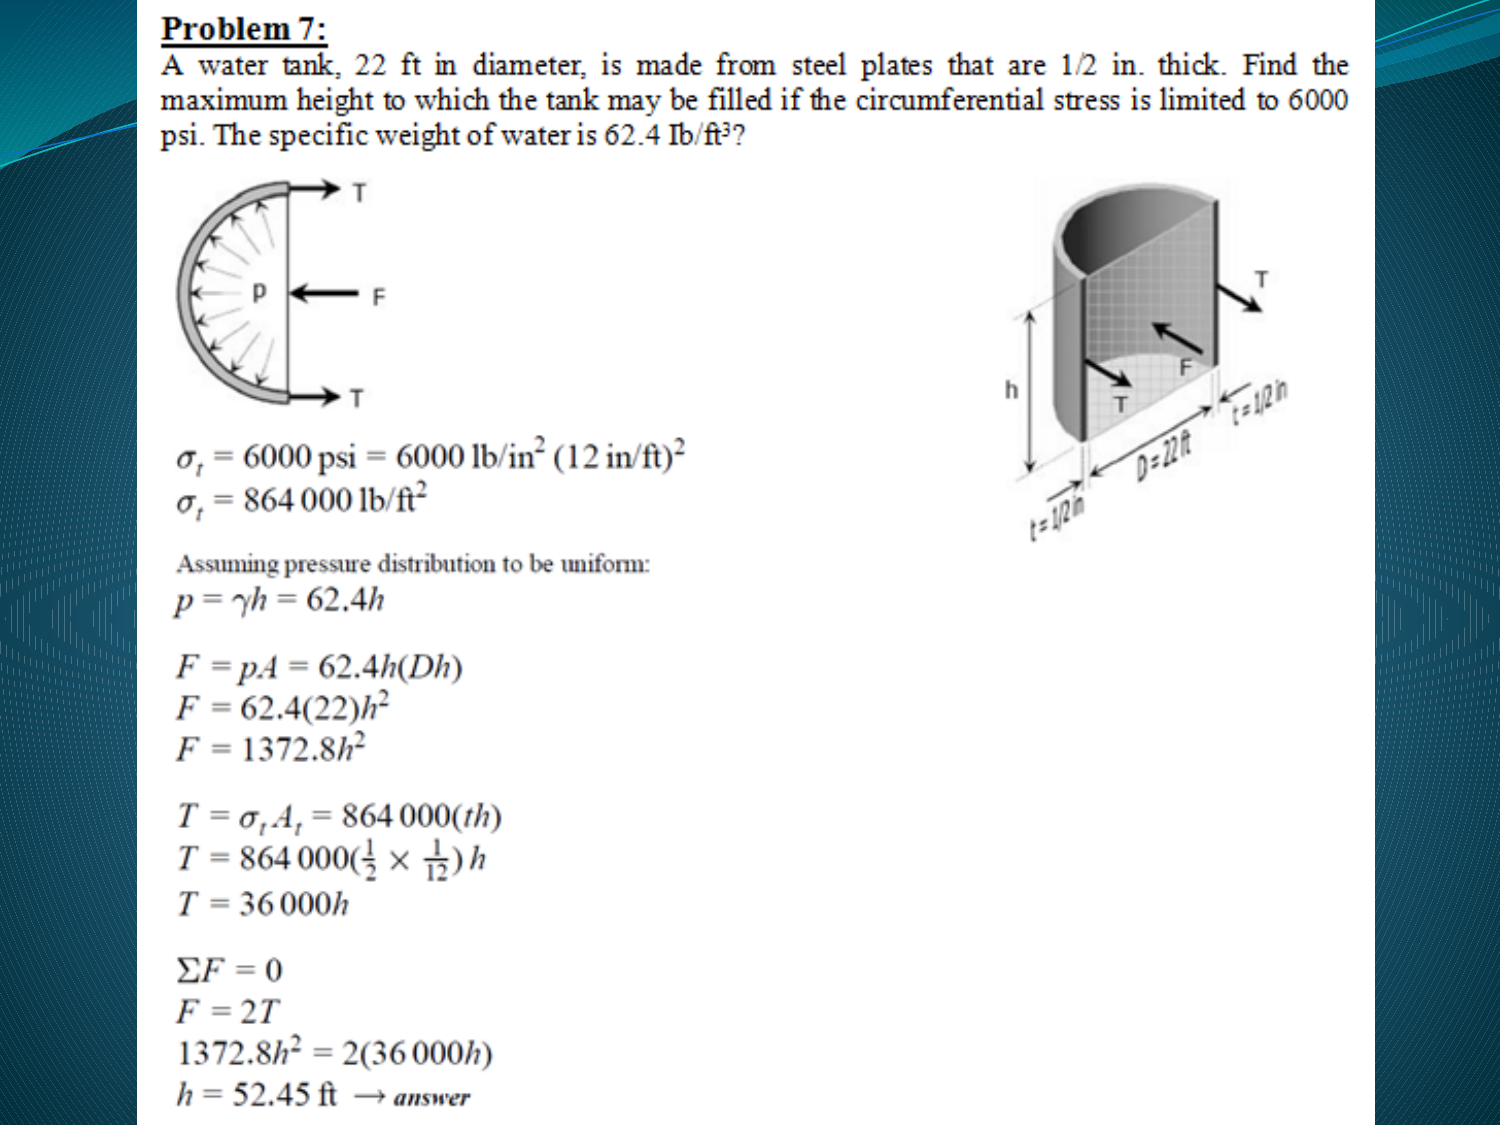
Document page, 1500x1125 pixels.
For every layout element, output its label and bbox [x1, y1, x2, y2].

picture [137, 0, 1376, 1125]
